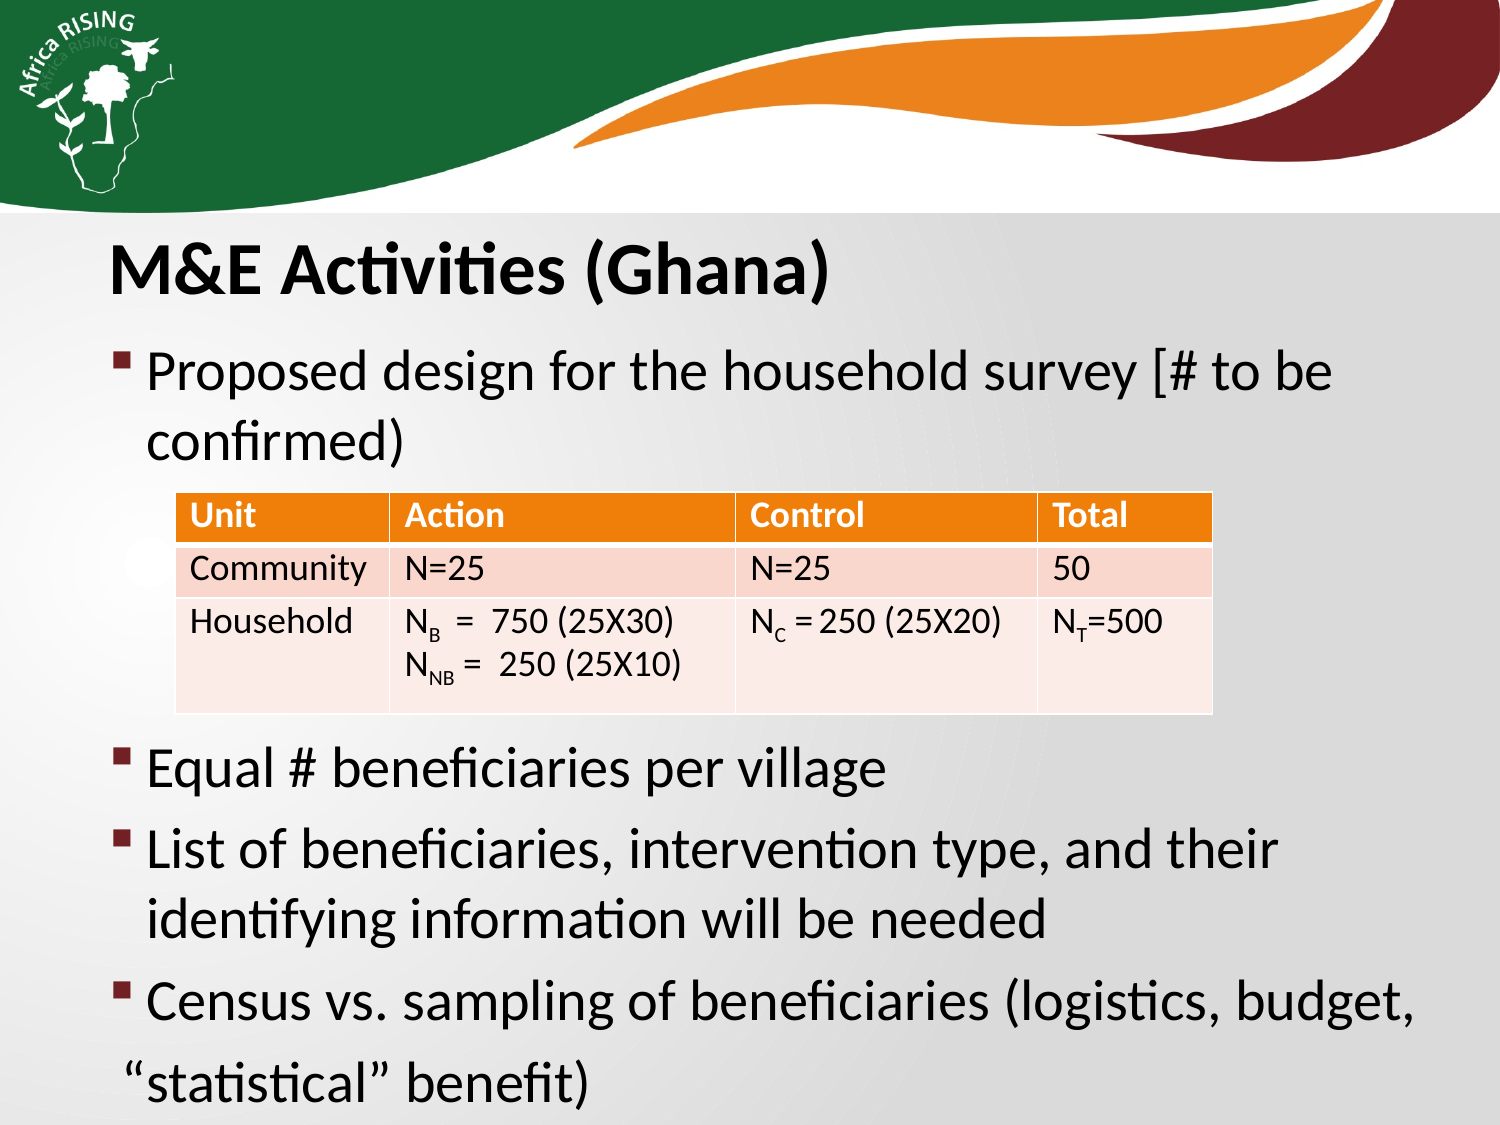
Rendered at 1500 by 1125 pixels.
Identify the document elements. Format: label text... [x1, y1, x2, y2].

table_header Action [390, 493, 735, 542]
table_header Unit [176, 493, 389, 542]
list M&E Activities (Ghana) [75, 212, 1463, 288]
table_cell Community [176, 548, 389, 597]
table_cell Household [176, 599, 389, 713]
picture [0, 0, 1500, 213]
table_cell N=25 [736, 548, 1037, 597]
list Proposed design for the household survey [# to be confirmed) Equal # beneficiaries per village List of beneficiaries, intervention type, and their identifying information will be needed Census vs. sampling of beneficiaries (logistics, budget, “statistical” benefit) [75, 324, 1463, 1100]
table_cell NT=500 [1038, 599, 1212, 713]
table_cell N=25 [390, 548, 735, 597]
table_header Control [736, 493, 1037, 542]
table_header Total [1038, 493, 1212, 542]
table_cell NC = 250 (25X20) [736, 599, 1037, 713]
table_cell 50 [1038, 548, 1212, 597]
table_cell NB = 750 (25X30) NNB = 250 (25X10) [390, 599, 735, 713]
